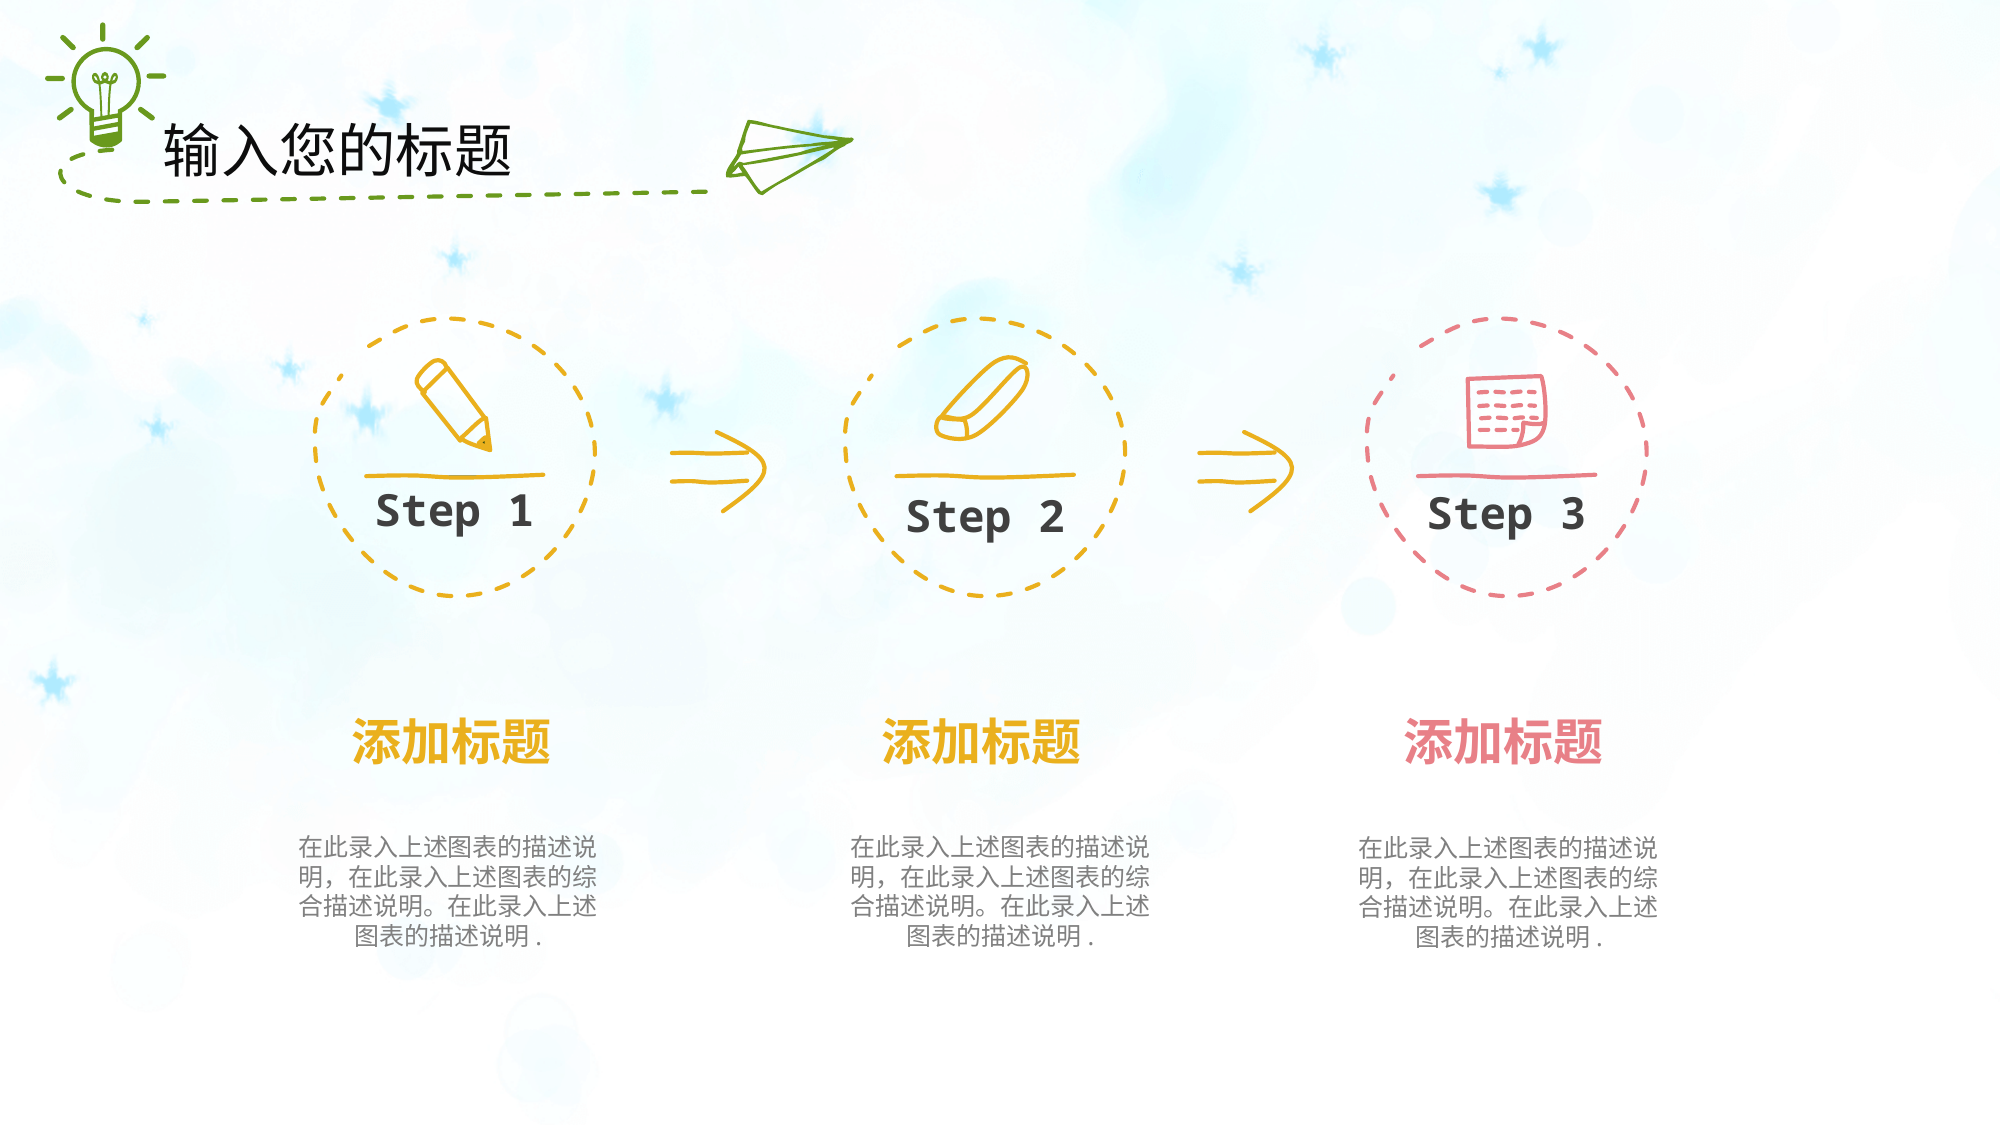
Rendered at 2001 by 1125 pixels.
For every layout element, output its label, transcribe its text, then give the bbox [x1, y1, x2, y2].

text_box [353, 544, 560, 598]
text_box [671, 432, 765, 512]
text_box [889, 549, 1087, 598]
text_box Step 1 [341, 474, 568, 544]
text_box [416, 360, 480, 461]
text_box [1199, 432, 1293, 512]
picture [0, 0, 2000, 1125]
text_box [844, 317, 1127, 532]
text_box Step 2 [871, 480, 1099, 549]
text_box [313, 317, 596, 535]
text_box [1408, 547, 1610, 598]
text_box [895, 473, 1075, 479]
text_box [832, 702, 1170, 960]
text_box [1467, 376, 1546, 447]
text_box [1365, 317, 1648, 531]
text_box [936, 357, 1028, 440]
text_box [1340, 702, 1678, 962]
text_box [279, 702, 617, 960]
text_box [1416, 473, 1597, 477]
text_box Step 3 [1393, 477, 1621, 547]
